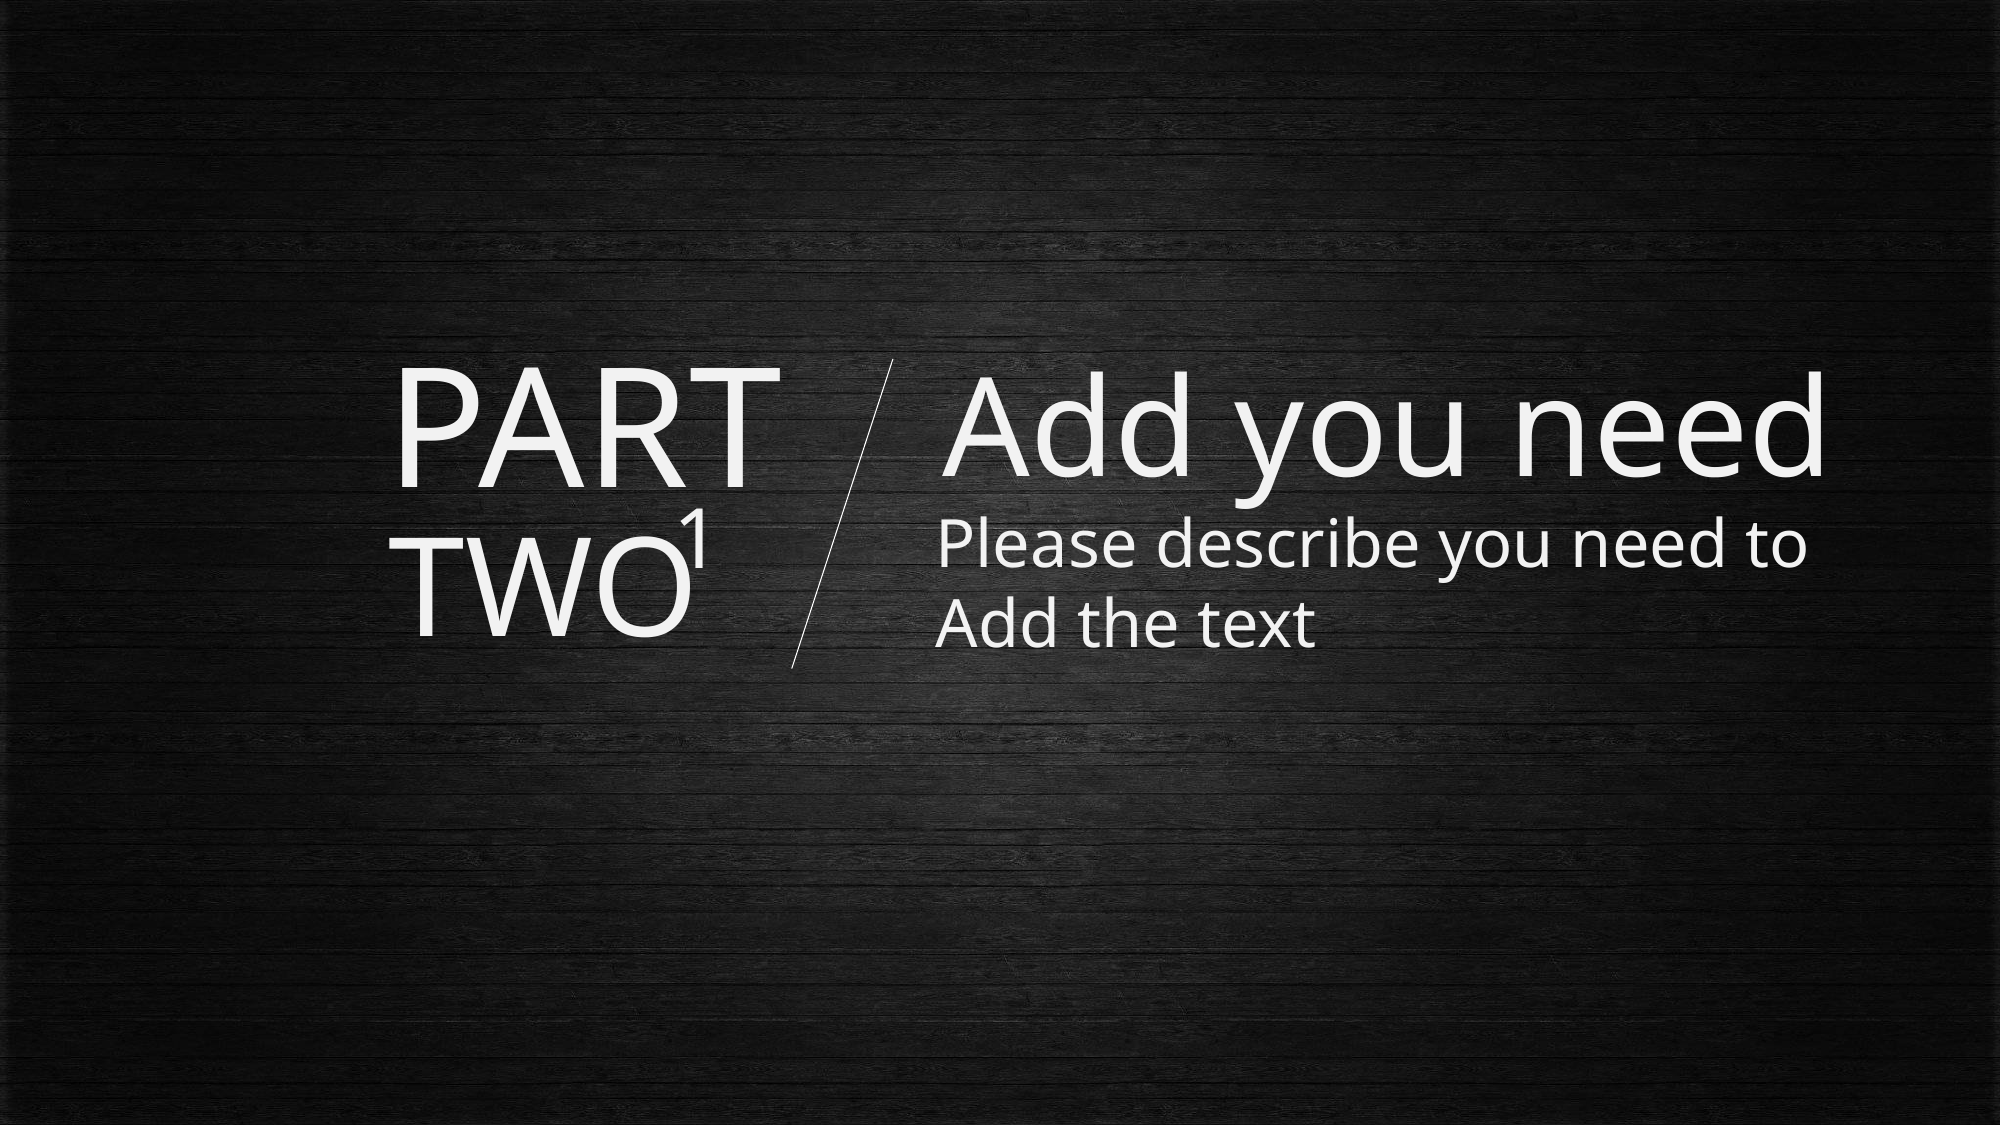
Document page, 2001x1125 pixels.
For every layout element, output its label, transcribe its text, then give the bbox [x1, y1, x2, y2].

text_box TWO [374, 491, 757, 672]
text_box Add you need [927, 332, 1877, 512]
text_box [791, 358, 893, 669]
picture [0, 0, 2000, 1125]
text_box Please describe you need to Add the text [920, 493, 1870, 668]
text_box 1 [658, 477, 758, 593]
text_box PART [371, 313, 1198, 529]
